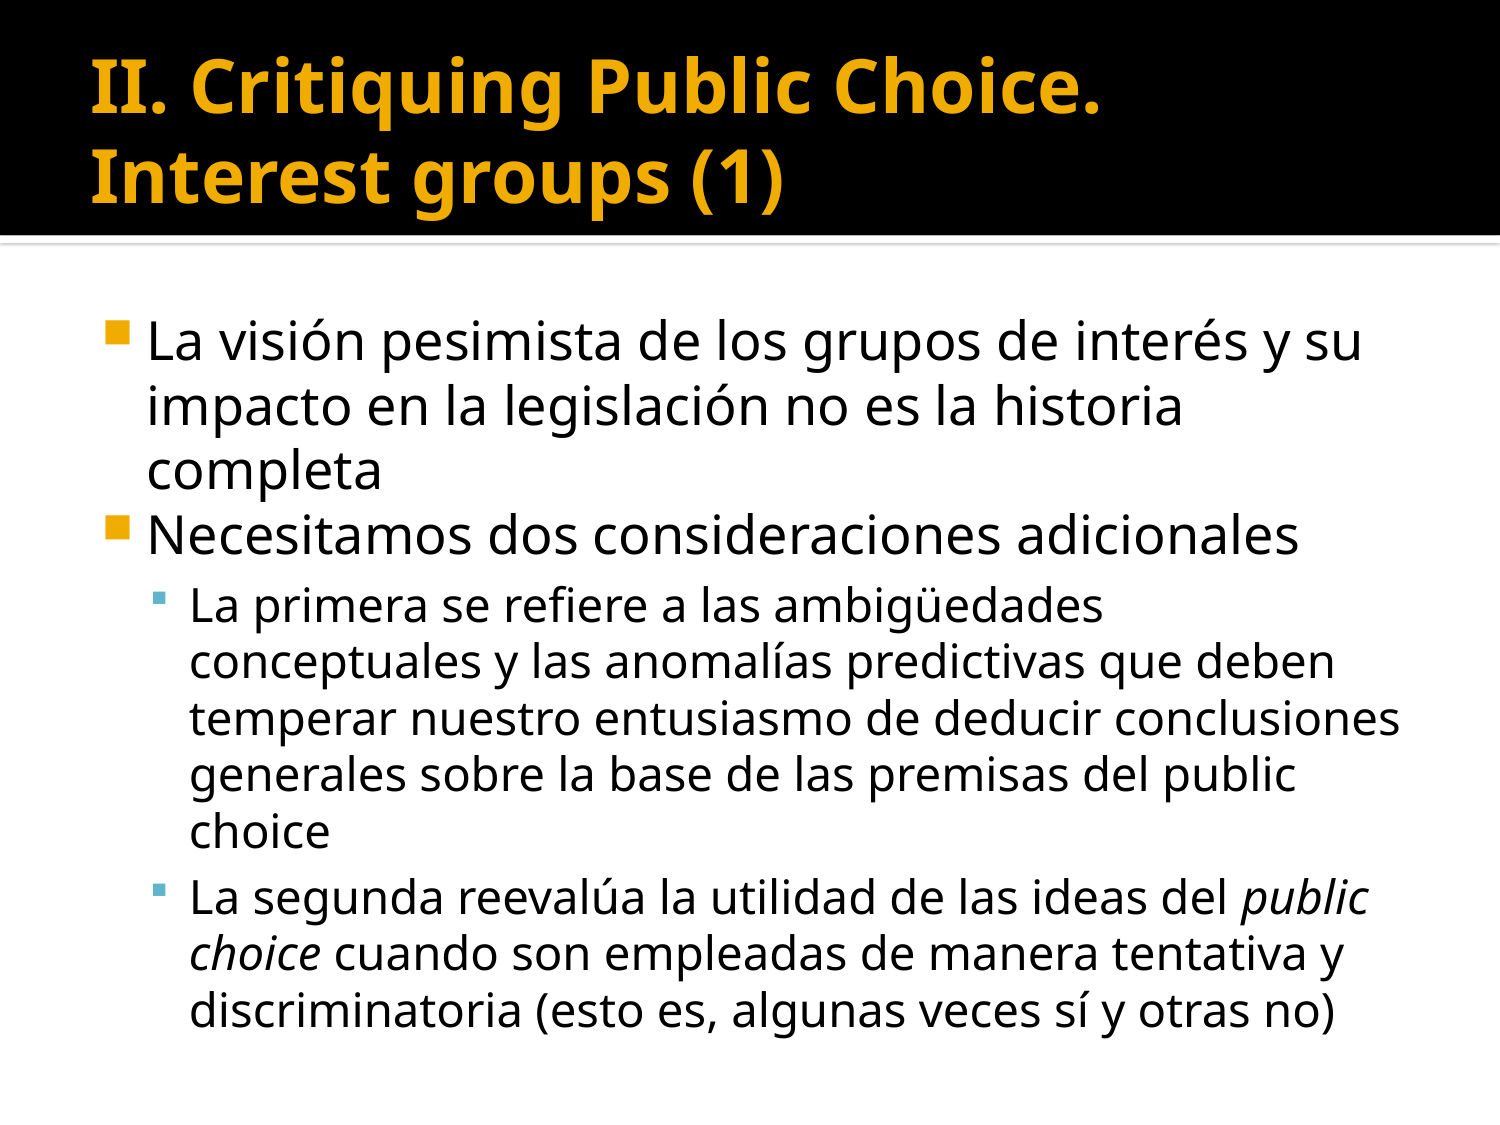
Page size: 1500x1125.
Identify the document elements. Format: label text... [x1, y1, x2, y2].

list La visión pesimista de los grupos de interés y su impacto en la legislación no es la historia completa Necesitamos dos consideraciones adicionales La primera se refiere a las ambigüedades conceptuales y las anomalías predictivas que deben temperar nuestro entusiasmo de deducir conclusiones generales sobre la base de las premisas del public choice La segunda reevalúa la utilidad de las ideas del public choice cuando son empleadas de manera tentativa y discriminatoria (esto es, algunas veces sí y otras no) [75, 291, 1425, 1050]
title II. Critiquing Public Choice. Interest groups (1) [75, 25, 1425, 231]
